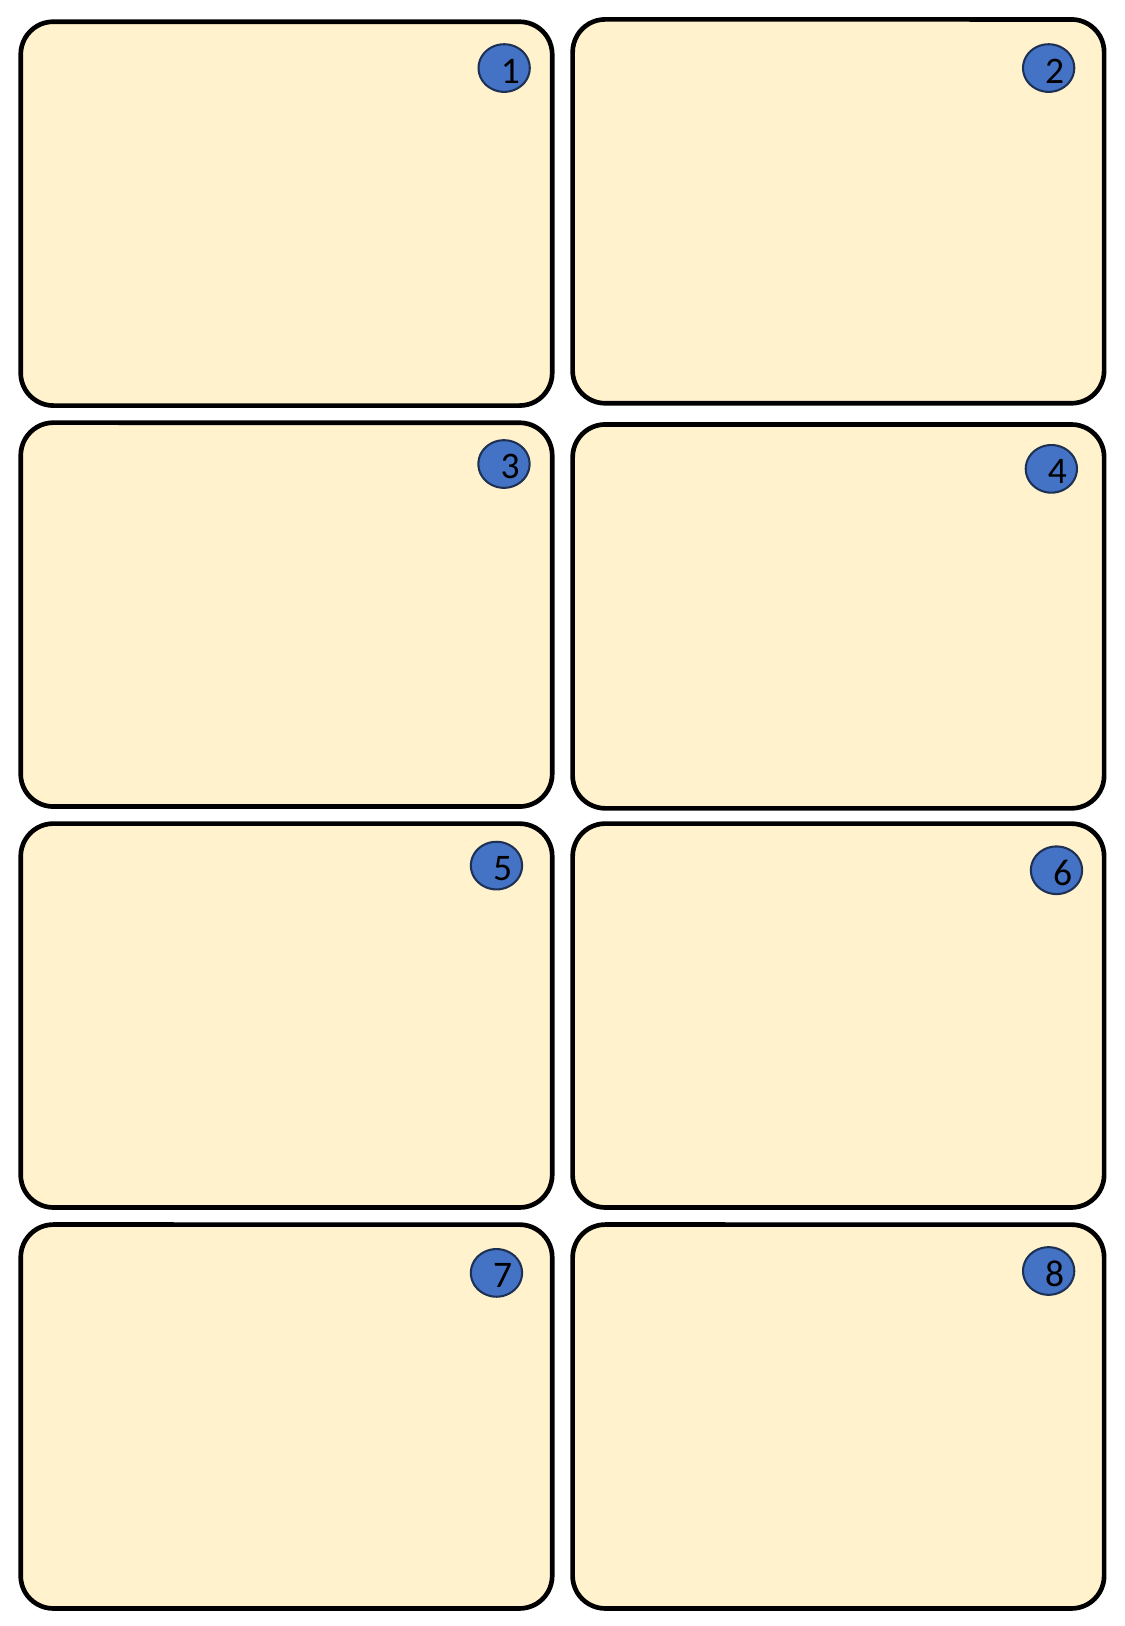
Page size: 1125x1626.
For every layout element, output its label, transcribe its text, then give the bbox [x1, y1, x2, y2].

text_box [571, 423, 1106, 810]
text_box 1 [477, 43, 531, 93]
text_box 7 [469, 1248, 524, 1298]
text_box [571, 822, 1106, 1209]
text_box 5 [469, 840, 524, 891]
text_box [19, 421, 554, 808]
text_box [19, 20, 554, 407]
text_box [571, 1223, 1106, 1610]
text_box 8 [1021, 1246, 1076, 1296]
text_box [19, 1223, 554, 1610]
text_box 6 [1029, 845, 1084, 896]
text_box [571, 18, 1106, 405]
text_box 4 [1024, 444, 1079, 494]
text_box 3 [477, 439, 531, 489]
text_box 2 [1021, 43, 1076, 93]
text_box [19, 822, 554, 1209]
